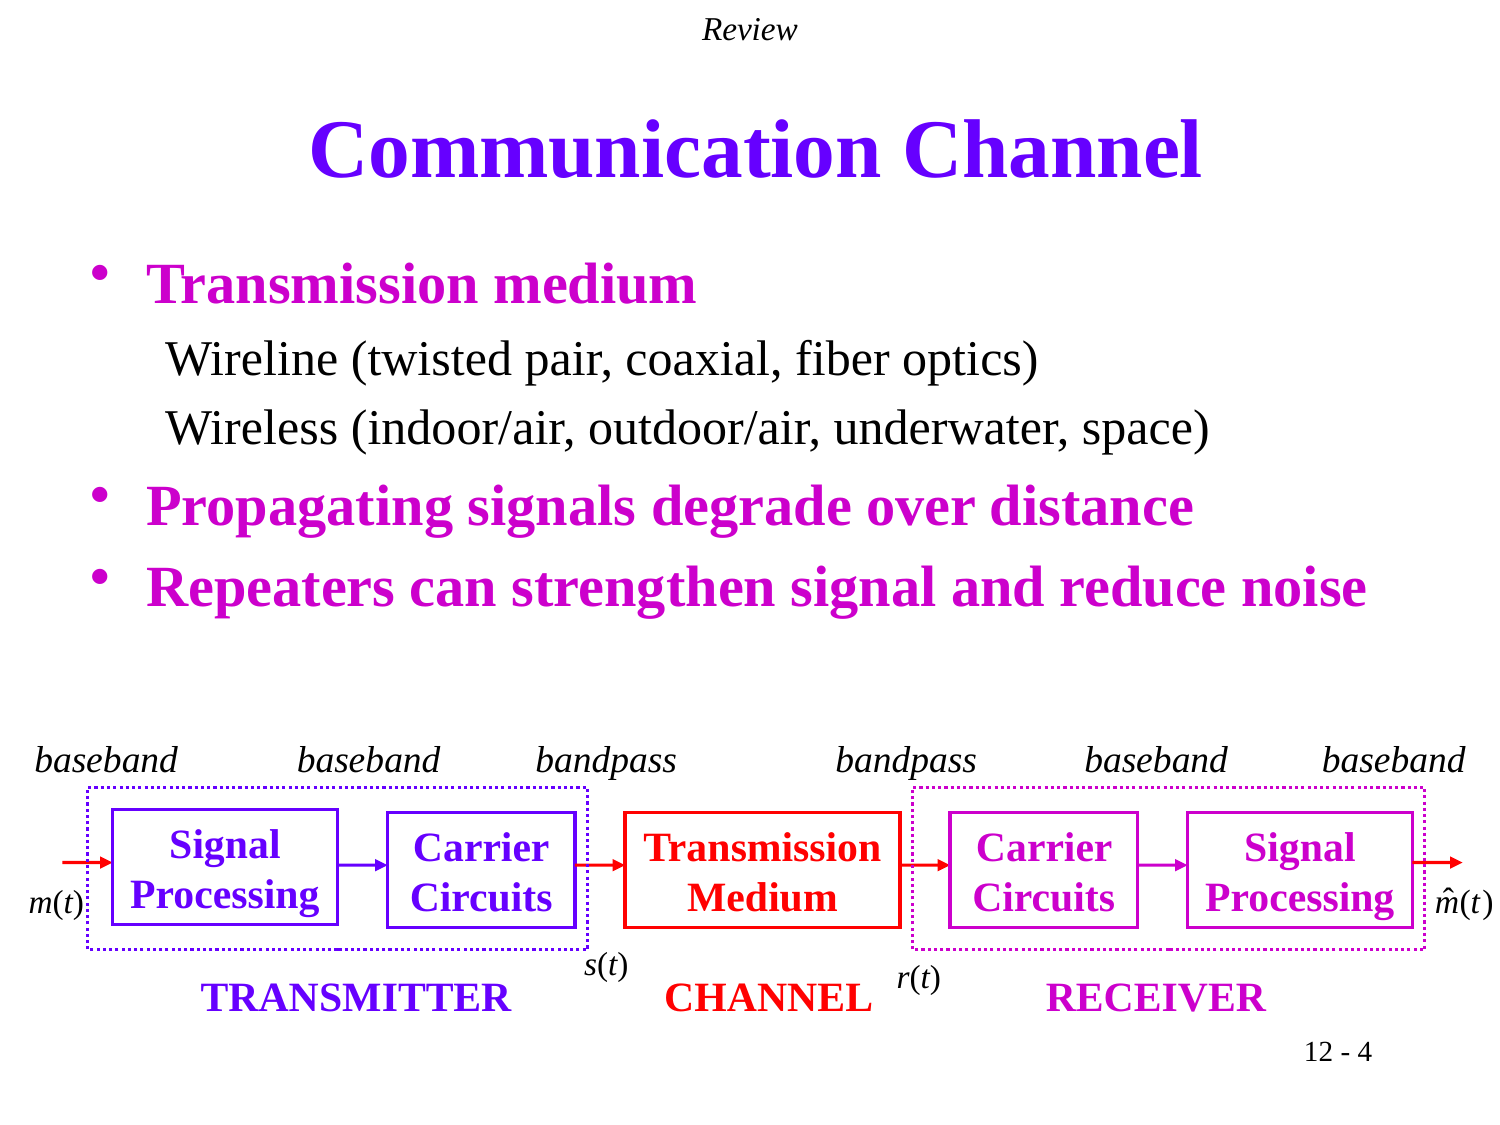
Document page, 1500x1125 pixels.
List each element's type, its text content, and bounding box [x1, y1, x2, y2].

text_box bandpass [812, 727, 1000, 785]
text_box Review [624, 0, 875, 55]
text_box baseband [12, 727, 200, 786]
text_box baseband [275, 727, 463, 785]
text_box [12, 787, 1500, 1028]
text_box baseband [1299, 727, 1488, 785]
list Transmission medium Wireline (twisted pair, coaxial, fiber optics) Wireless (indoor/air, outdoor/air, underwater, space) Propagating signals degrade over distance Repeaters can strengthen signal and reduce noise [74, 237, 1438, 785]
title Communication Channel [74, 49, 1438, 237]
text_box baseband [1062, 727, 1250, 785]
slide_number 12 - 4 [1074, 1036, 1388, 1101]
text_box bandpass [512, 727, 700, 785]
